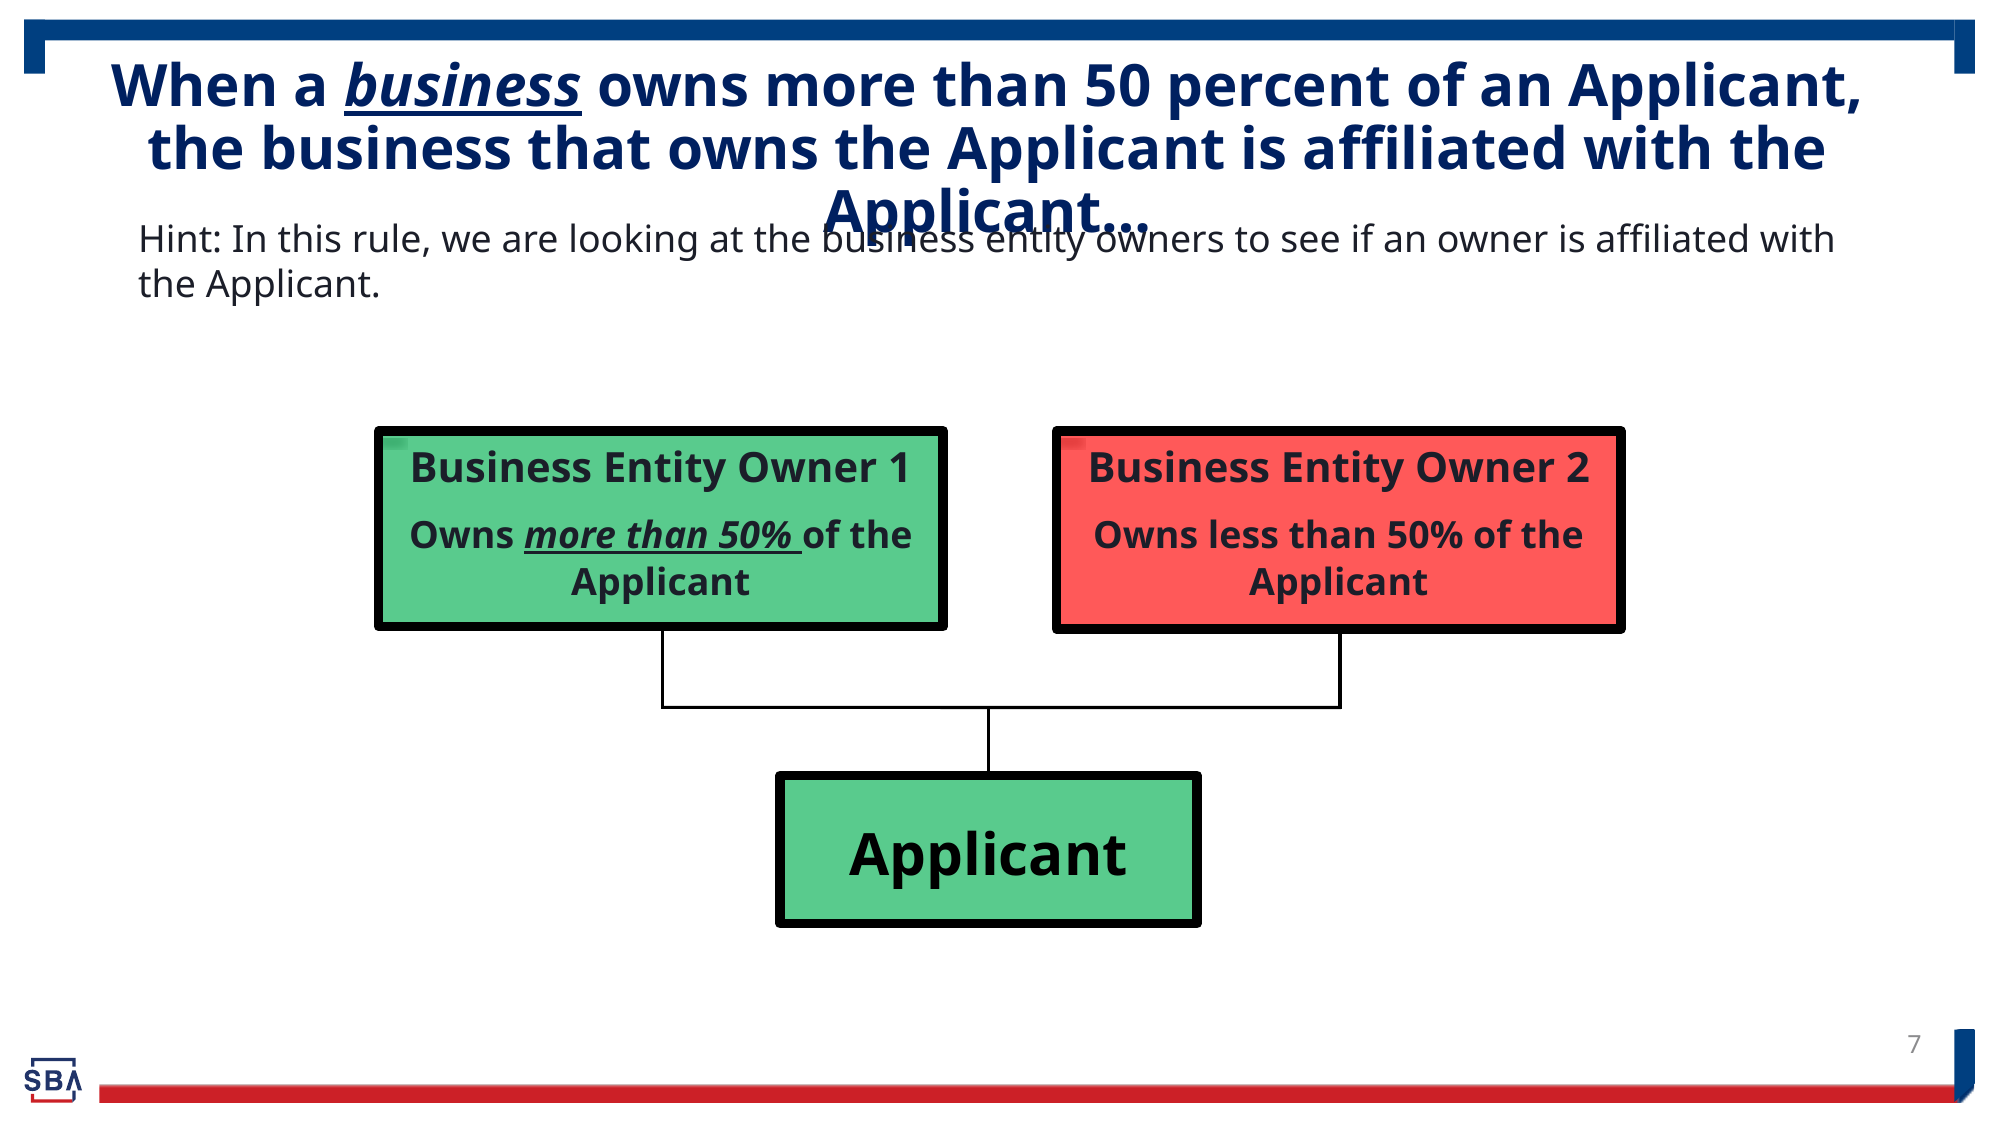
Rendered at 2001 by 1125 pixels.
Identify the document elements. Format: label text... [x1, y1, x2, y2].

title When a business owns more than 50 percent of an Applicant, the business that owns the Applicant is affiliated with the Applicant… [49, 48, 1926, 207]
text_box Hint: In this rule, we are looking at the business entity owners to see if an owner is affiliated with the Applicant. [123, 207, 1887, 313]
slide_number 7 [1486, 1016, 1937, 1076]
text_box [378, 430, 1622, 924]
